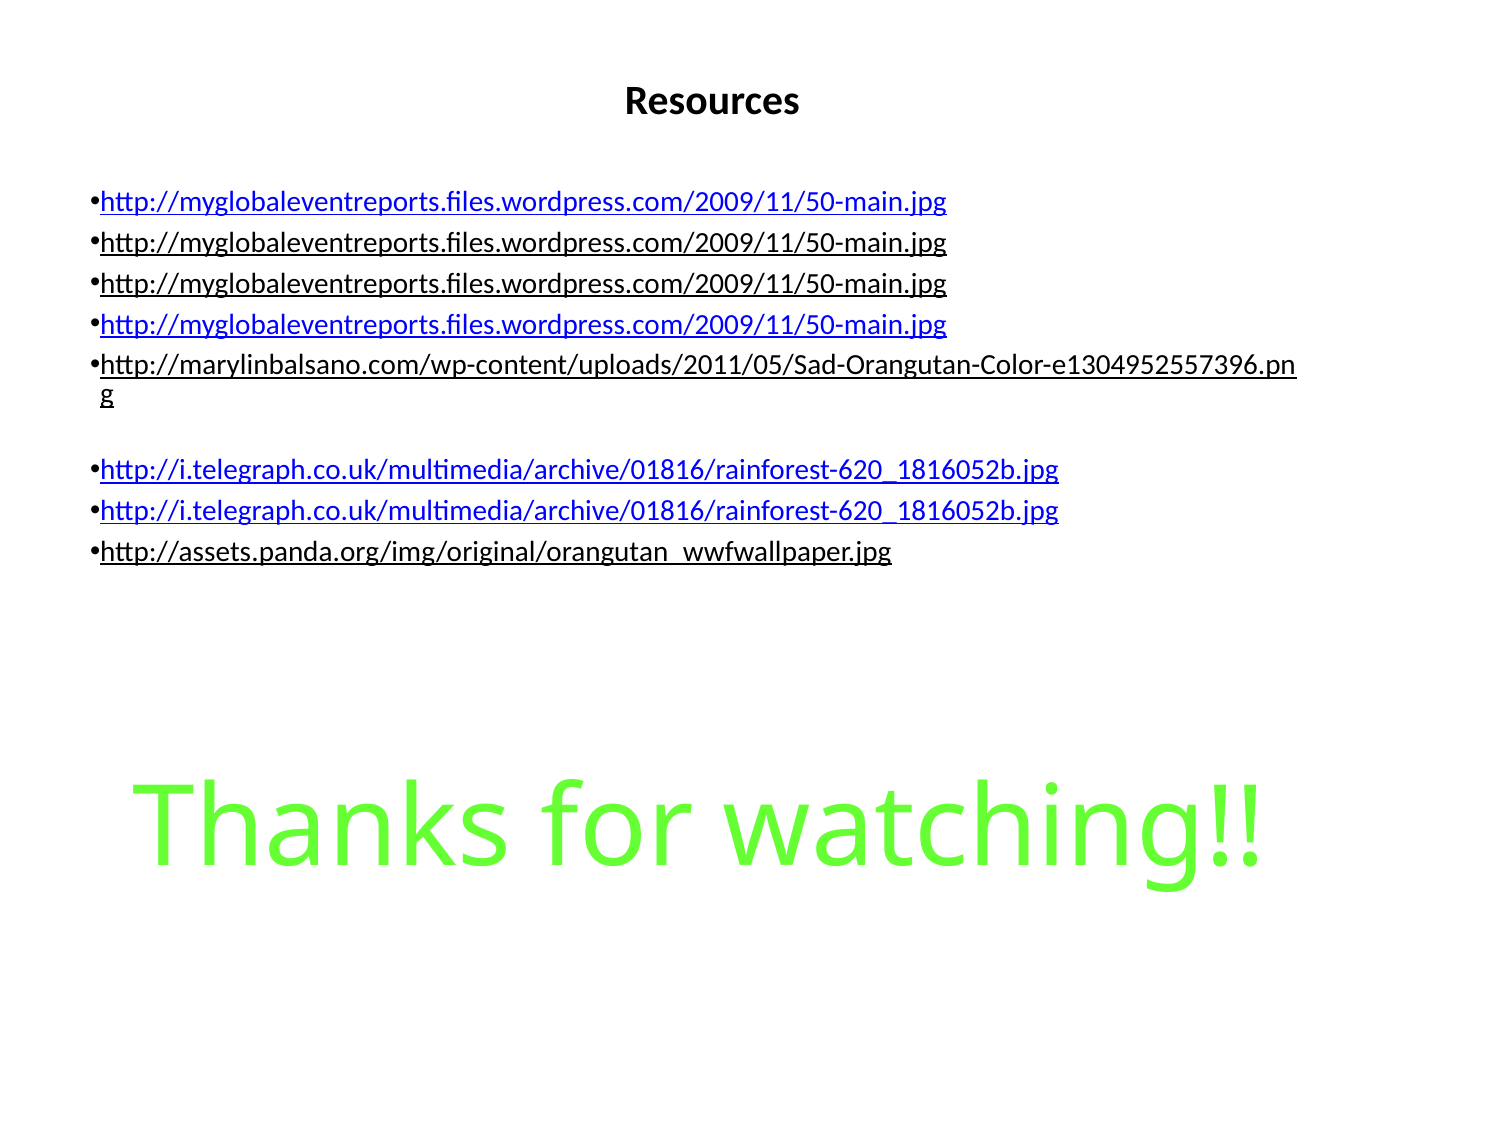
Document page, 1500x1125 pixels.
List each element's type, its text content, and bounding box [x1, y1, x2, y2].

list http://myglobaleventreports.files.wordpress.com/2009/11/50-main.jpg http://myglobaleventreports.files.wordpress.com/2009/11/50-main.jpg http://myglobaleventreports.files.wordpress.com/2009/11/50-main.jpg http://myglobaleventreports.files.wordpress.com/2009/11/50-main.jpg http://marylinbalsano.com/wp-content/uploads/2011/05/Sad-Orangutan-Color-e1304952557396.png http://i.telegraph.co.uk/multimedia/archive/01816/rainforest-620_1816052b.jpg http://i.telegraph.co.uk/multimedia/archive/01816/rainforest-620_1816052b.jpg http://assets.panda.org/img/original/orangutan_wwfwallpaper.jpg Thanks for watching!! [75, 174, 1325, 1013]
title Resources [262, 37, 1163, 131]
